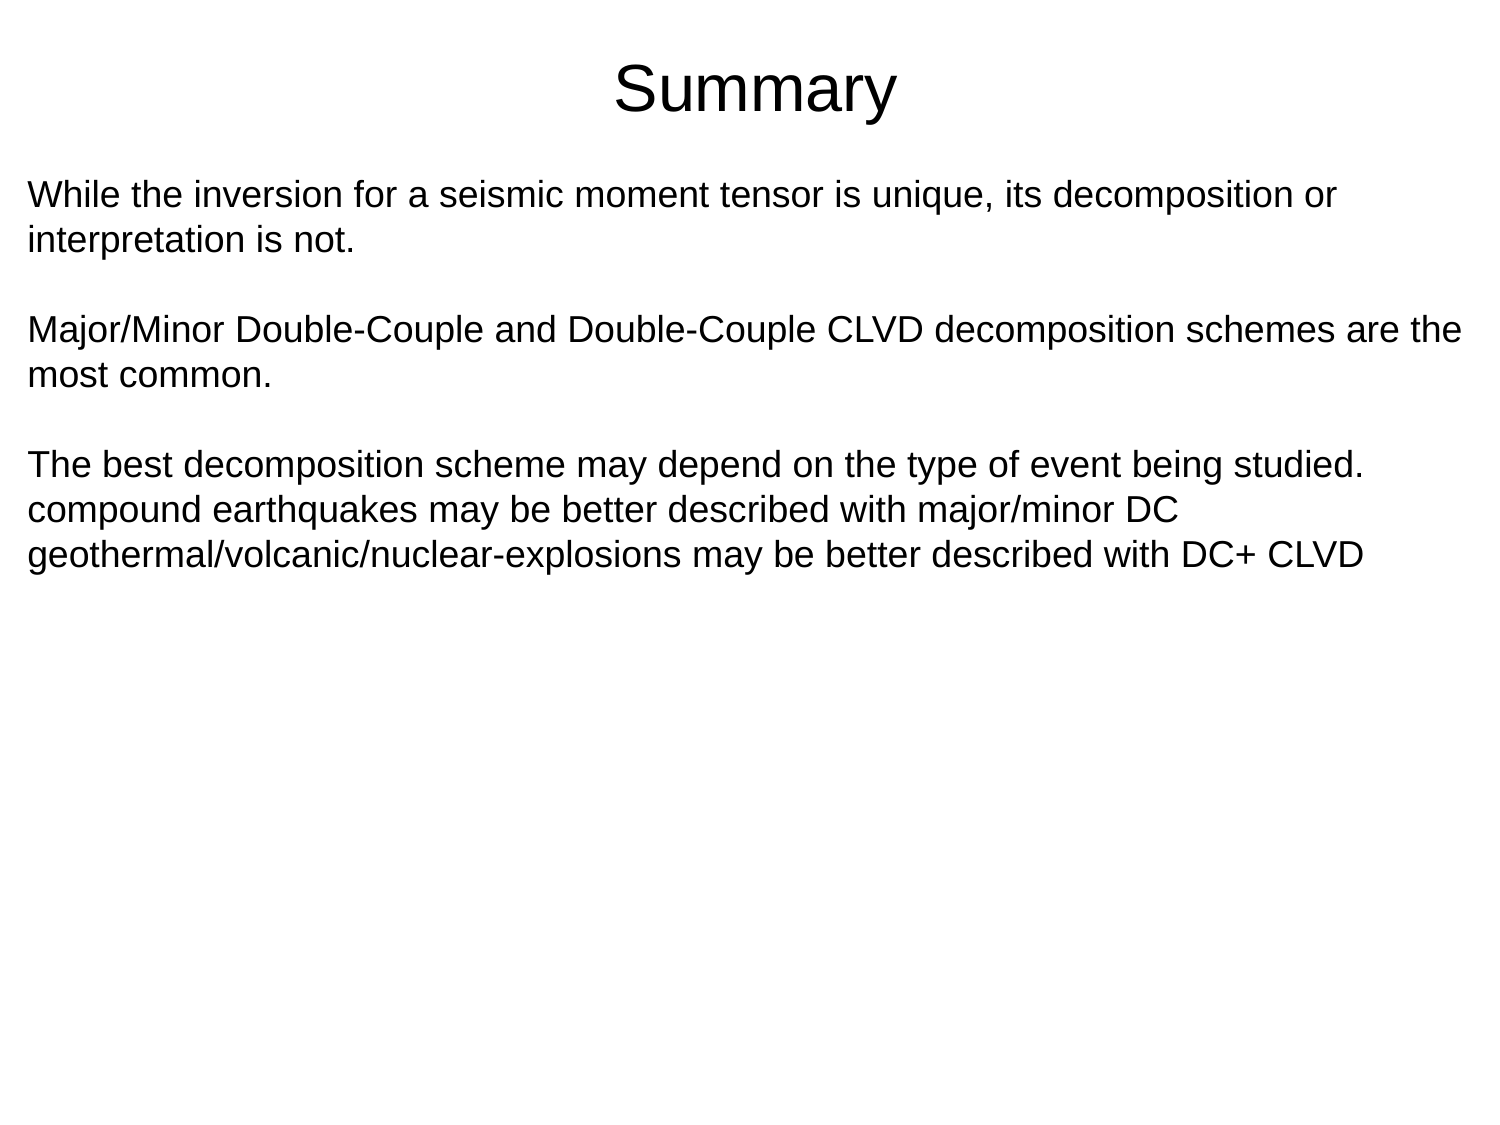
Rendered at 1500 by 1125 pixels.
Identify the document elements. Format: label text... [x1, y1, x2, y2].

text_box While the inversion for a seismic moment tensor is unique, its decomposition or interpretation is not. Major/Minor Double-Couple and Double-Couple CLVD decomposition schemes are the most common. The best decomposition scheme may depend on the type of event being studied. compound earthquakes may be better described with major/minor DC geothermal/volcanic/nuclear-explosions may be better described with DC+ CLVD [12, 162, 1488, 583]
text_box Summary [149, 37, 1363, 133]
